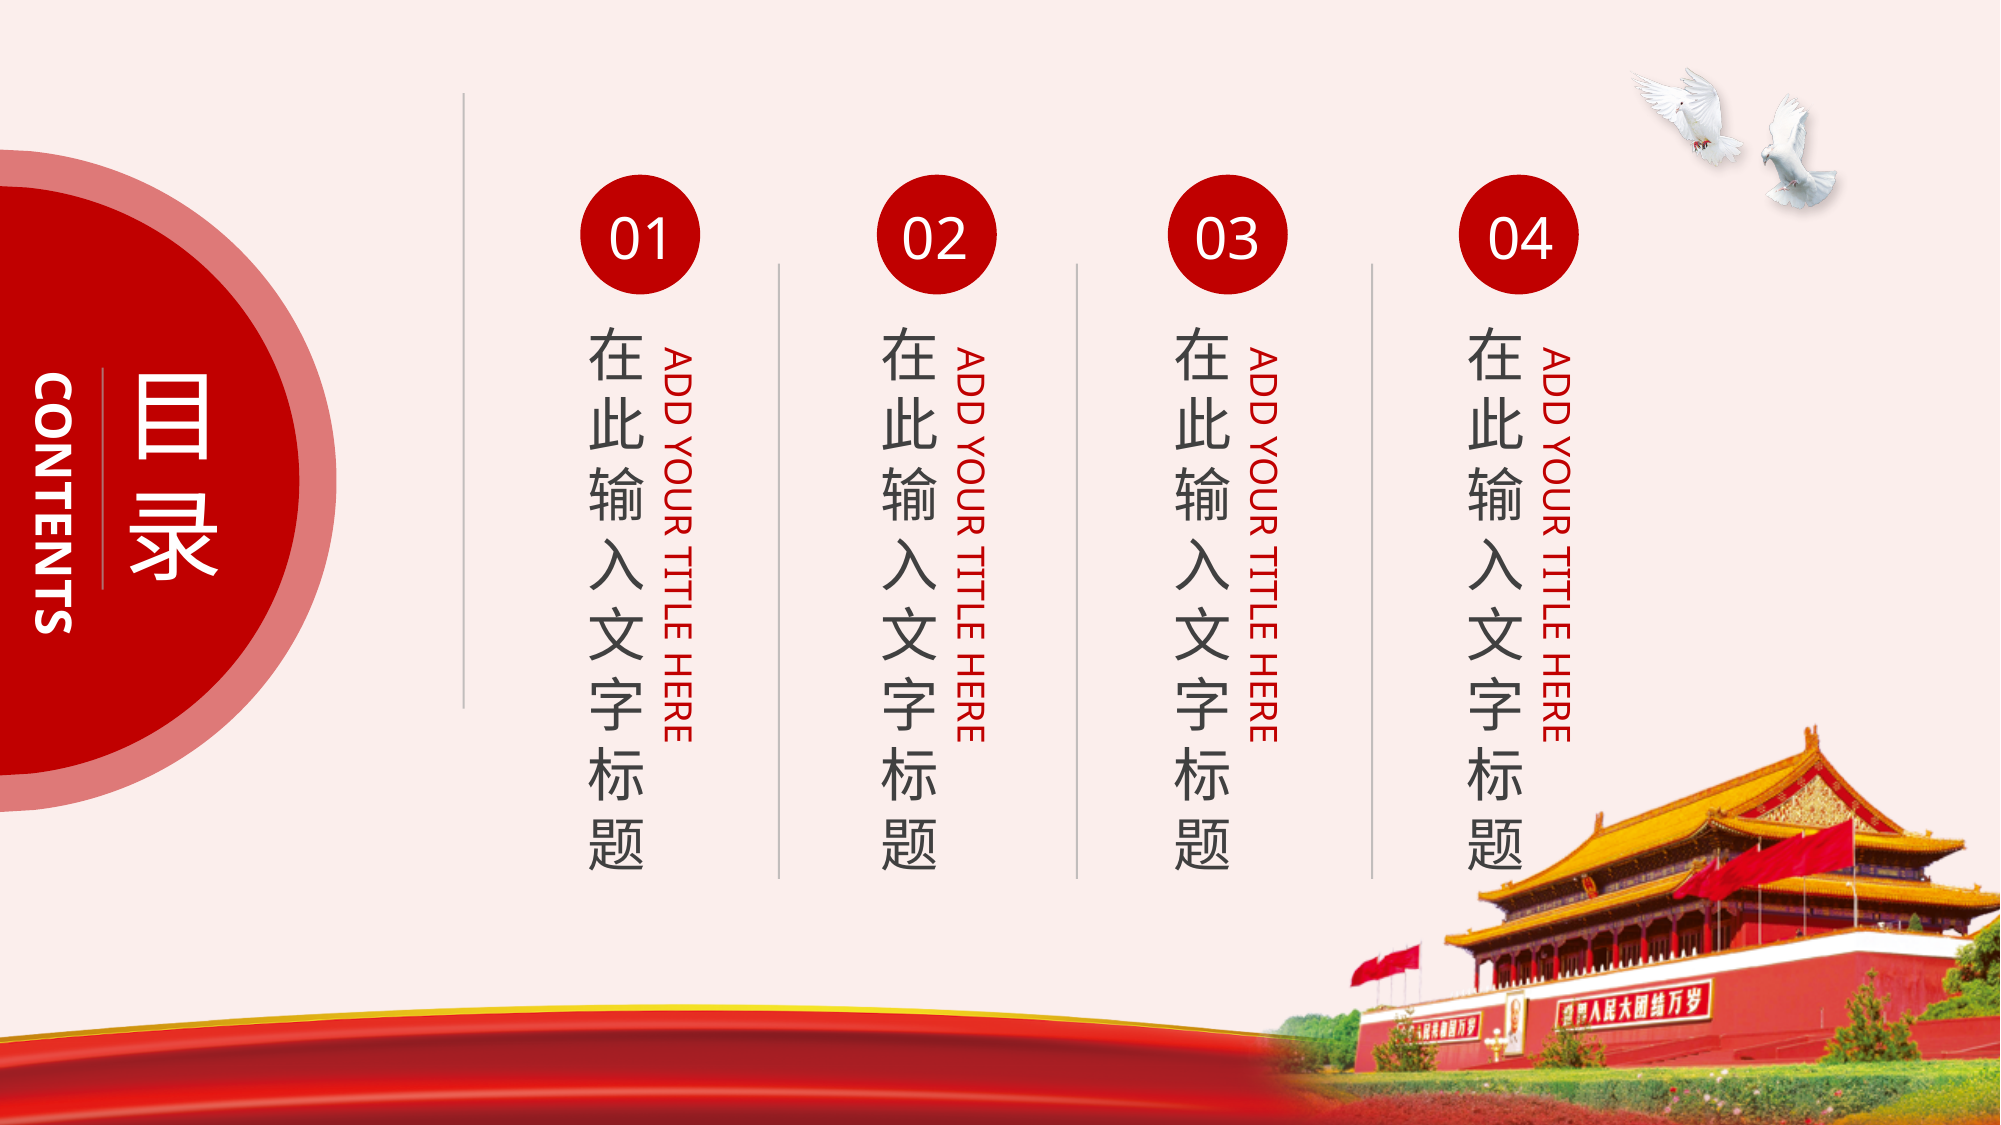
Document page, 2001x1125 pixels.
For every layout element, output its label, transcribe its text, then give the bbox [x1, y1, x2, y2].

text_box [1433, 290, 1589, 649]
text_box [1187, 279, 1268, 290]
picture [0, 649, 2000, 1125]
text_box [1475, 174, 1563, 193]
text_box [848, 290, 1003, 887]
text_box 03 [1165, 193, 1290, 279]
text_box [555, 290, 710, 887]
text_box [1184, 174, 1271, 193]
text_box [600, 279, 681, 290]
text_box 02 [873, 193, 997, 279]
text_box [18, 344, 254, 673]
text_box [0, 185, 301, 777]
text_box 04 [1458, 193, 1578, 279]
text_box [896, 279, 977, 290]
text_box 01 [580, 193, 705, 279]
text_box [597, 174, 684, 193]
text_box [1478, 279, 1559, 290]
text_box [0, 148, 338, 814]
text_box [1140, 290, 1296, 887]
text_box [893, 174, 981, 193]
picture [1578, 15, 1931, 279]
